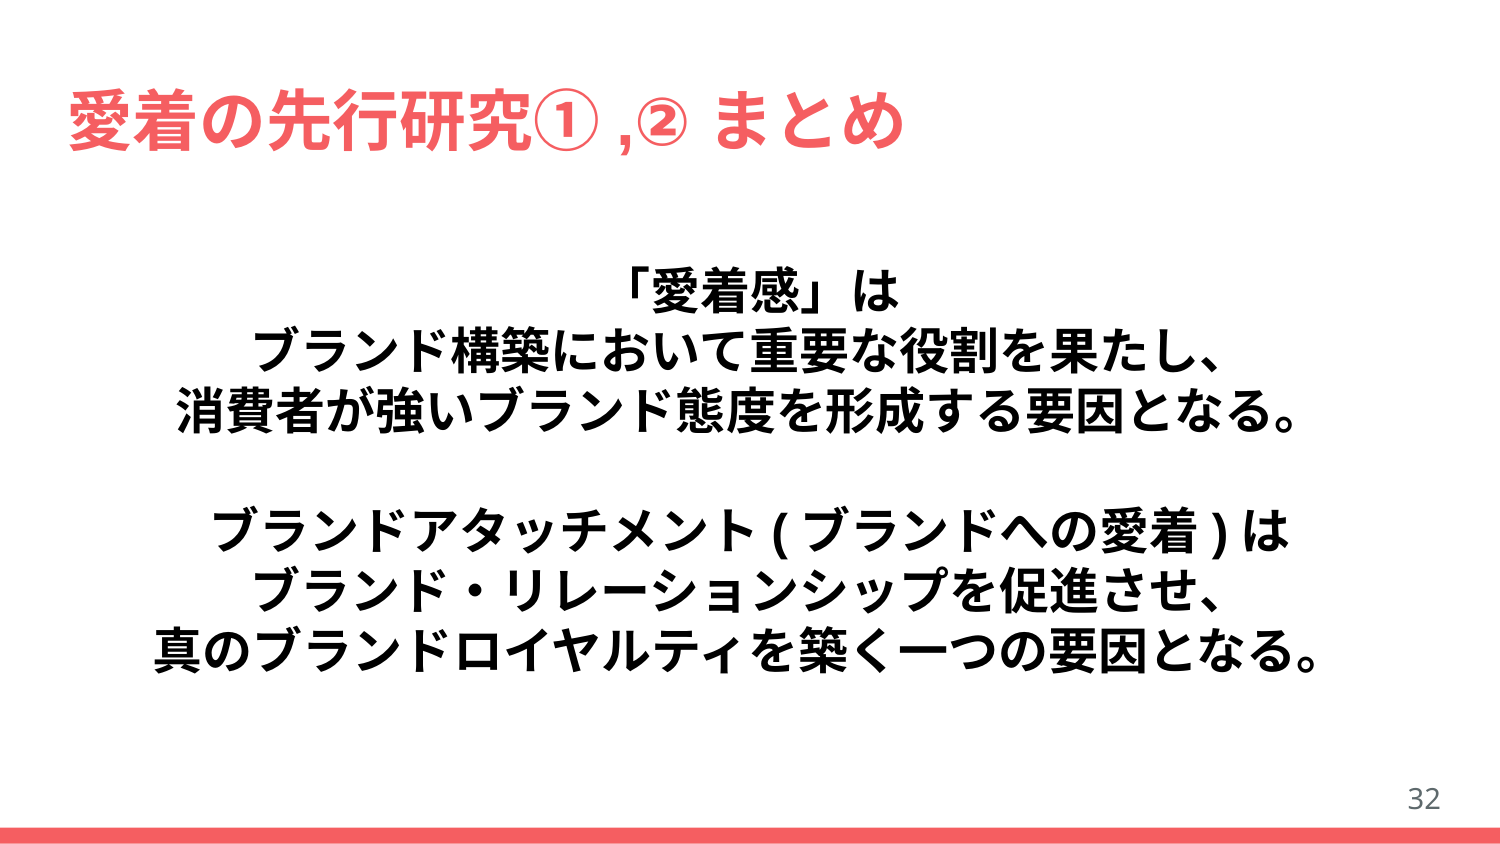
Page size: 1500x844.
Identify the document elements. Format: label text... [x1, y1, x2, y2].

list 「愛着感」は ブランド構築において重要な役割を果たし、 消費者が強いブランド態度を形成する要因となる。 ブランドアタッチメント(ブランドへの愛着)は ブランド・リレーションシップを促進させ、 真のブランドロイヤルティを築く一つの要因となる。 [51, 189, 1449, 750]
title 愛着の先行研究①,②まとめ [51, 64, 1449, 167]
slide_number 32 [1392, 767, 1483, 833]
